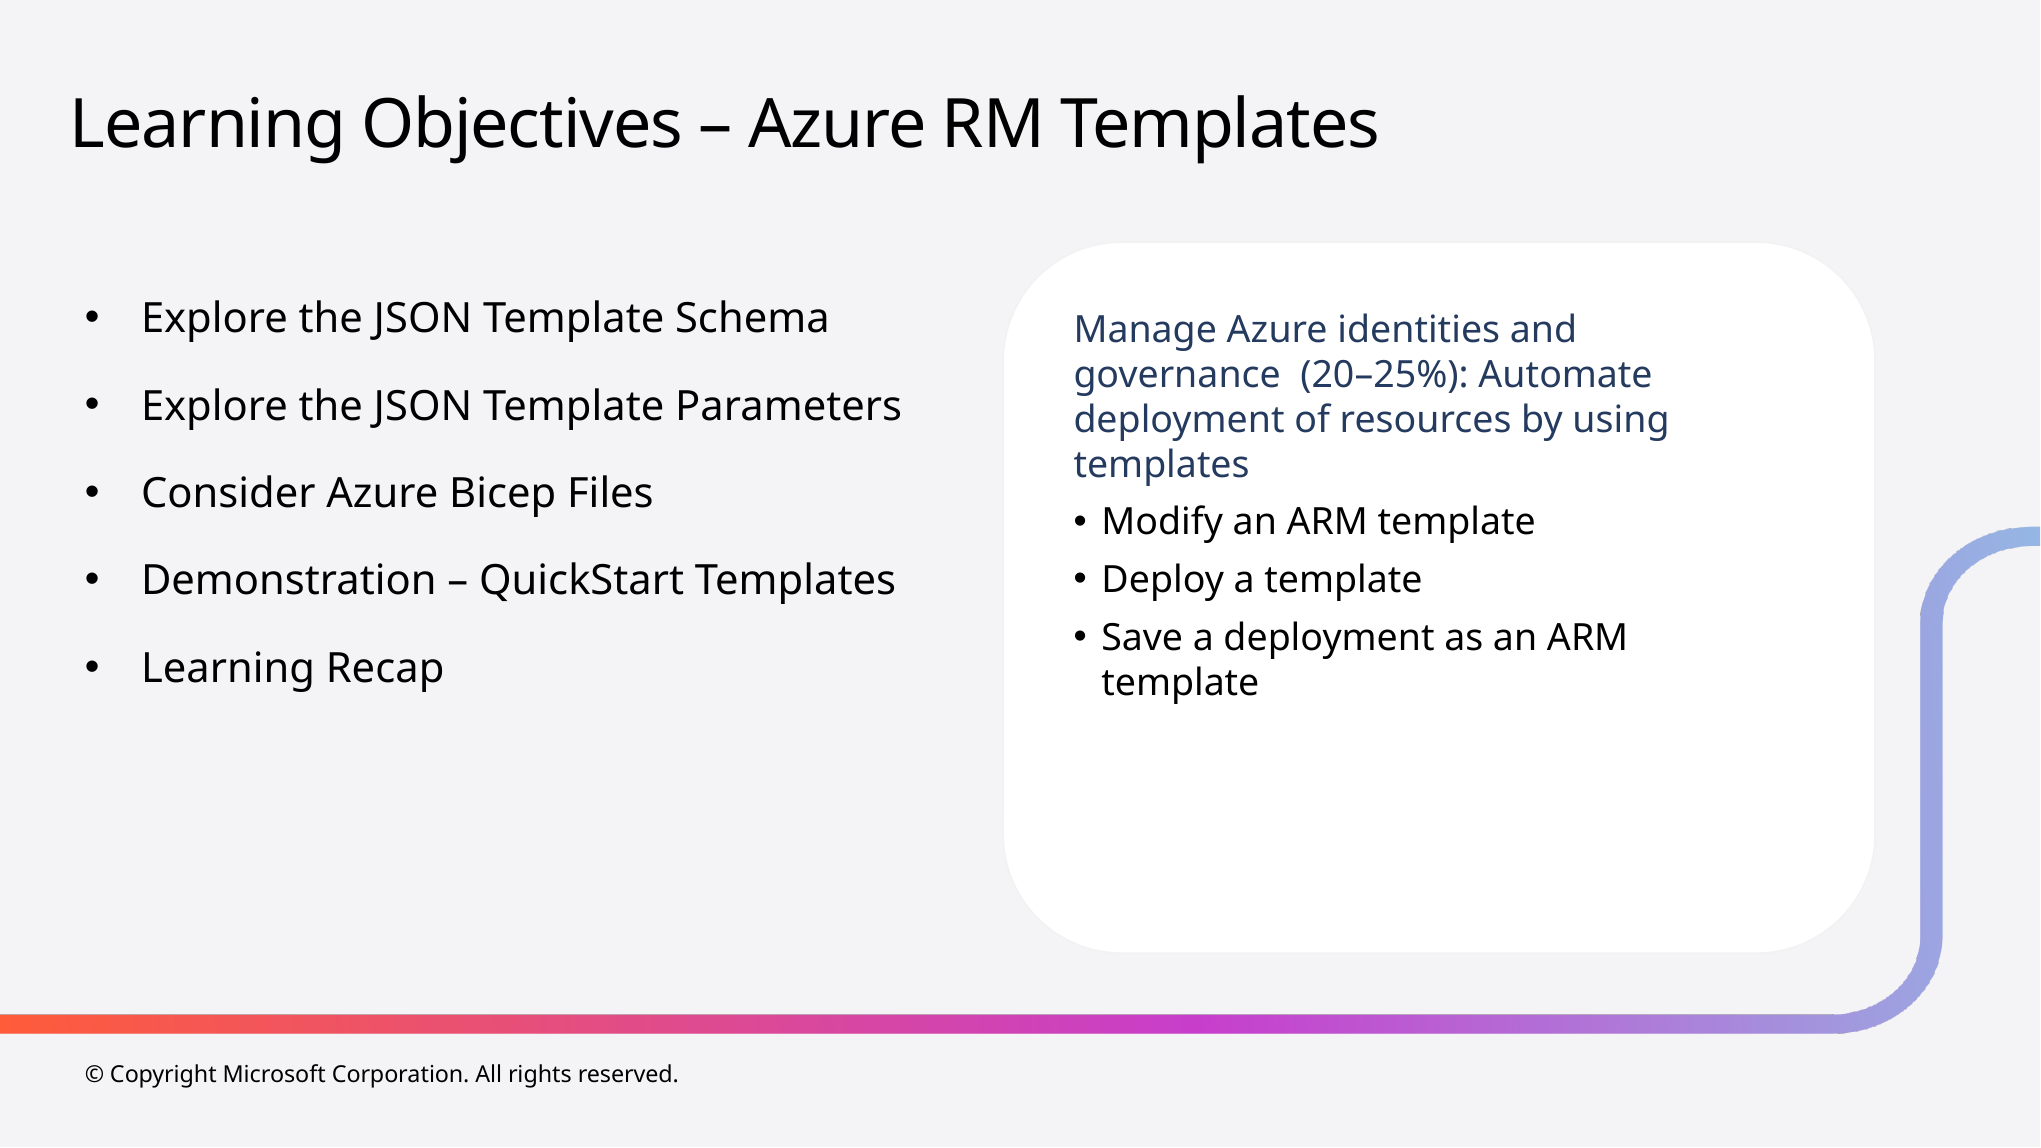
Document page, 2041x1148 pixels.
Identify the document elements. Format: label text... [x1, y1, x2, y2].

text_box Explore the JSON Template Schema Explore the JSON Template Parameters Consider Azure Bicep Files Demonstration – QuickStart Templates Learning Recap [84, 232, 1059, 812]
picture [0, 526, 2041, 1034]
text_box Manage Azure identities and governance (20–25%): Automate deployment of resources by using templates Modify an ARM template Deploy a template Save a deployment as an ARM template [1058, 297, 1809, 710]
title Learning Objectives – Azure RM Templates [70, 73, 1968, 188]
